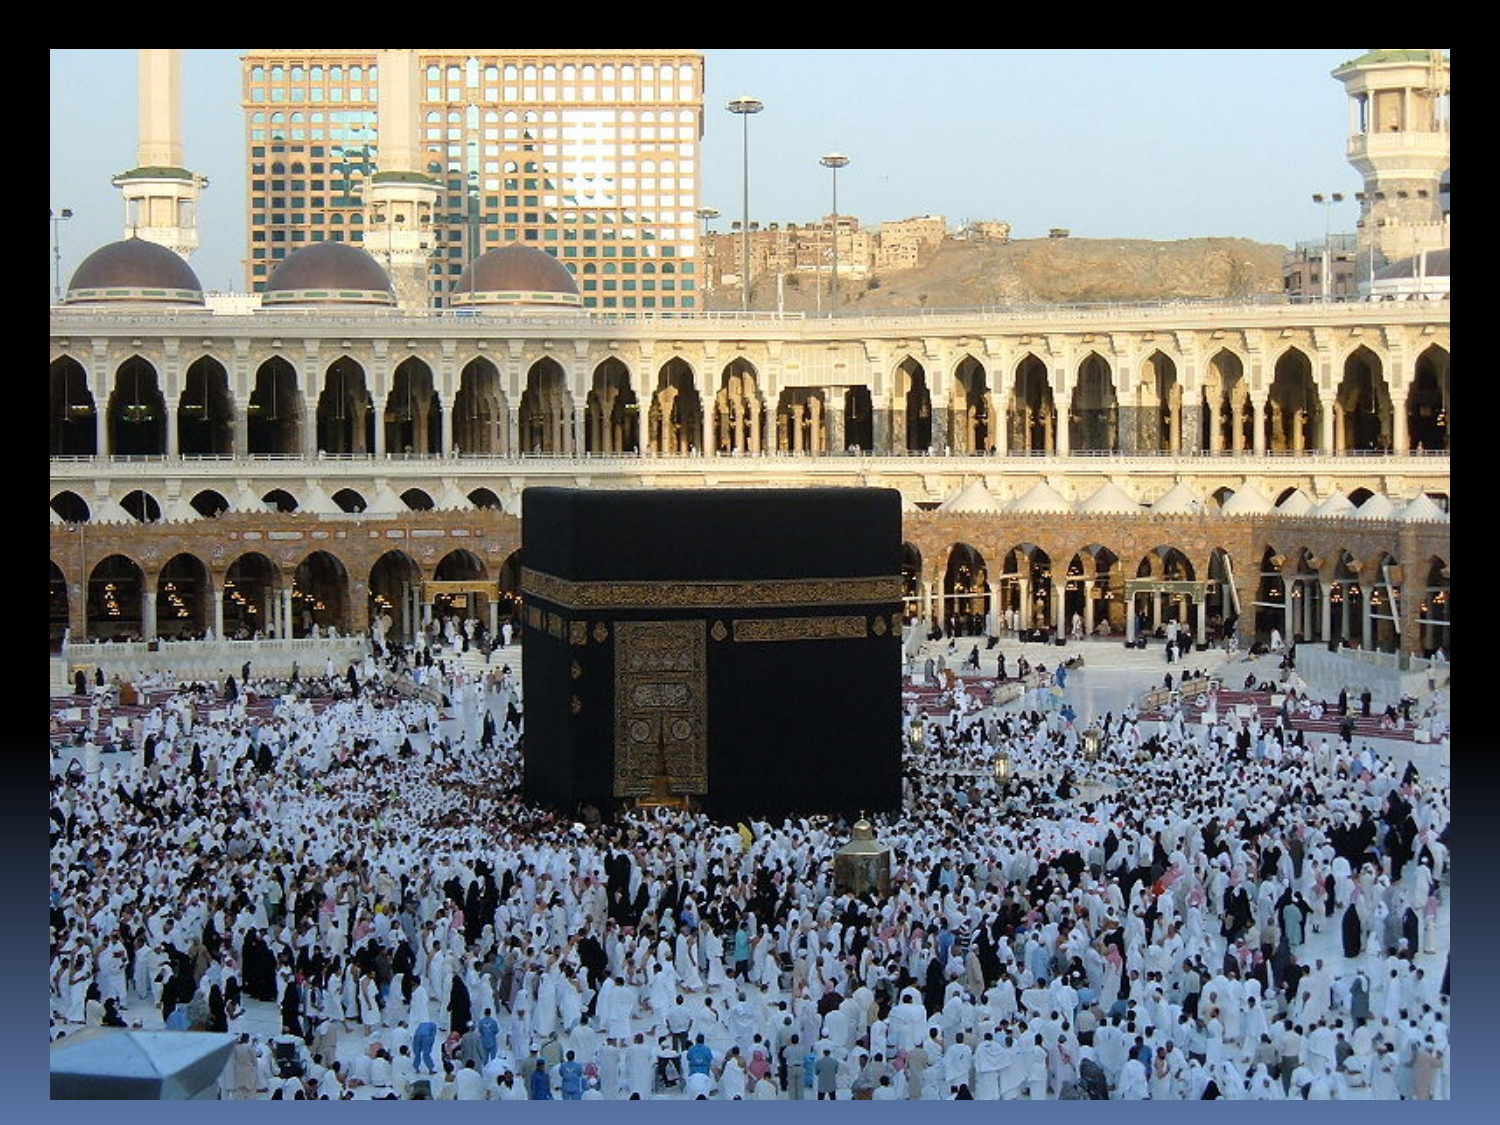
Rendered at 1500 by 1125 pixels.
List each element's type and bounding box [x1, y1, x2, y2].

picture [49, 49, 1451, 1101]
